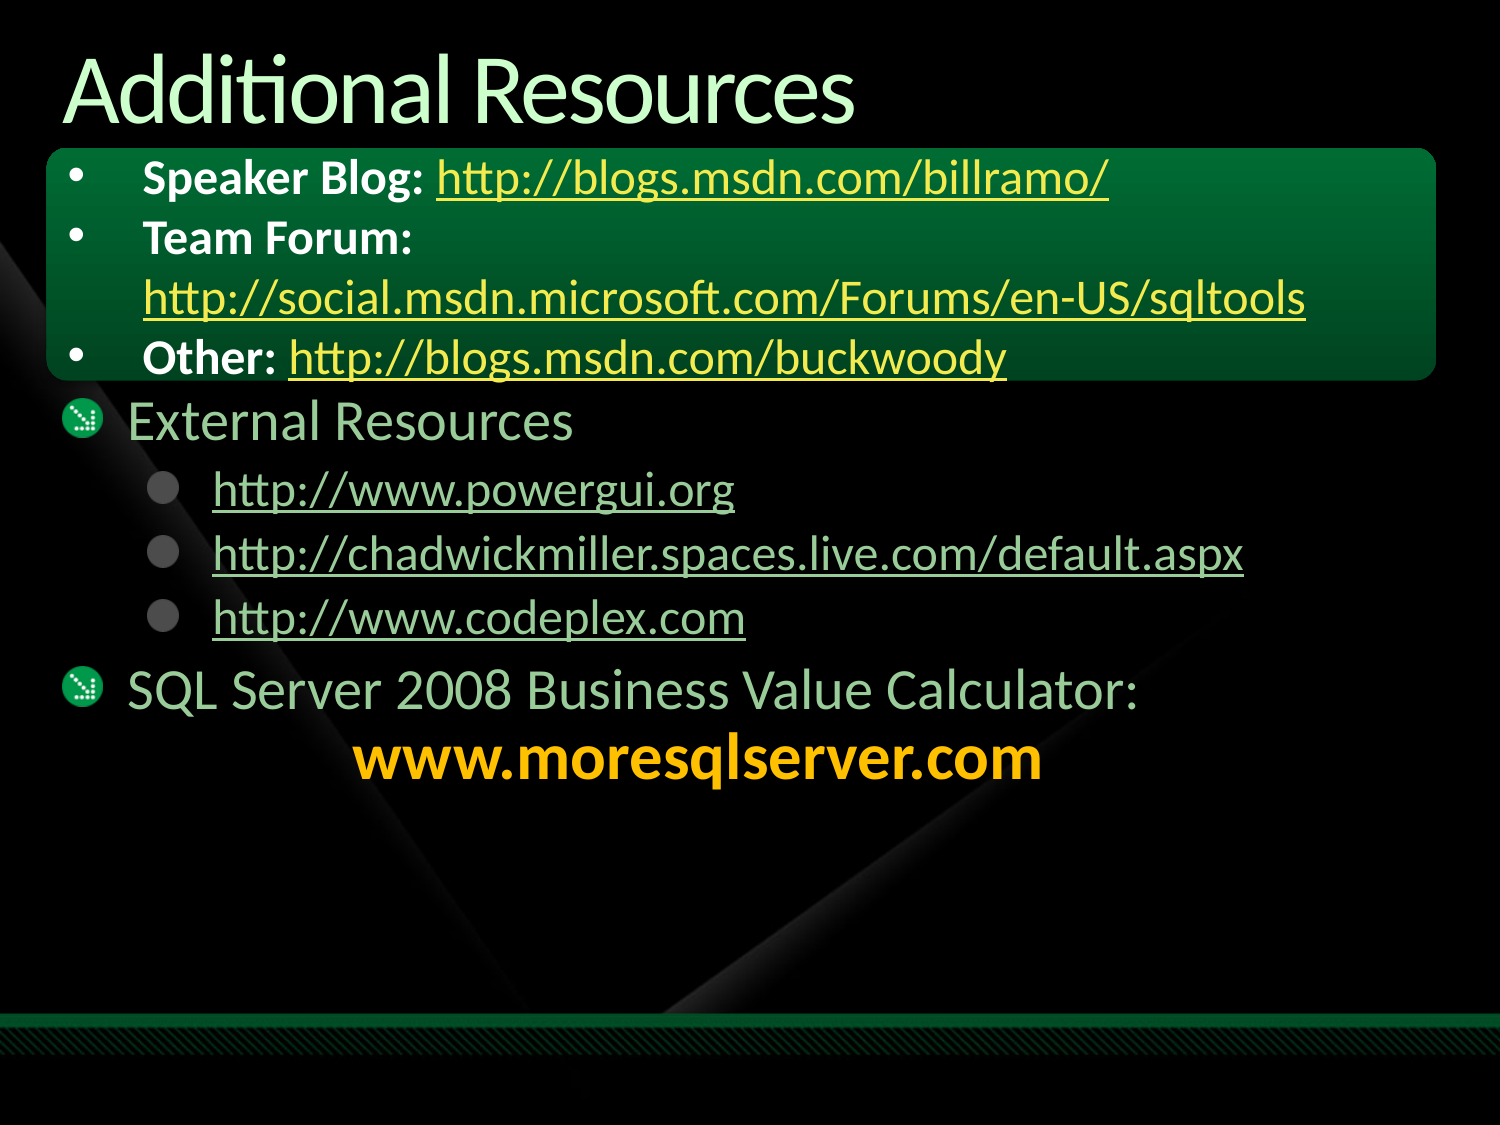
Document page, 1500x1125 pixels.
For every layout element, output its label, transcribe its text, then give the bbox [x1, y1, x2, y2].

title Additional Resources [62, 37, 1438, 147]
text_box Speaker Blog: http://blogs.msdn.com/billramo/ Team Forum: http://social.msdn.microsoft.com/Forums/en-US/sqltools Other: http://blogs.msdn.com/buckwoody [46, 147, 1437, 381]
picture [0, 0, 1500, 1125]
list External Resources http://www.powergui.org http://chadwickmiller.spaces.live.com/default.aspx http://www.codeplex.com SQL Server 2008 Business Value Calculator: www.moresqlserver.com [62, 390, 1438, 980]
